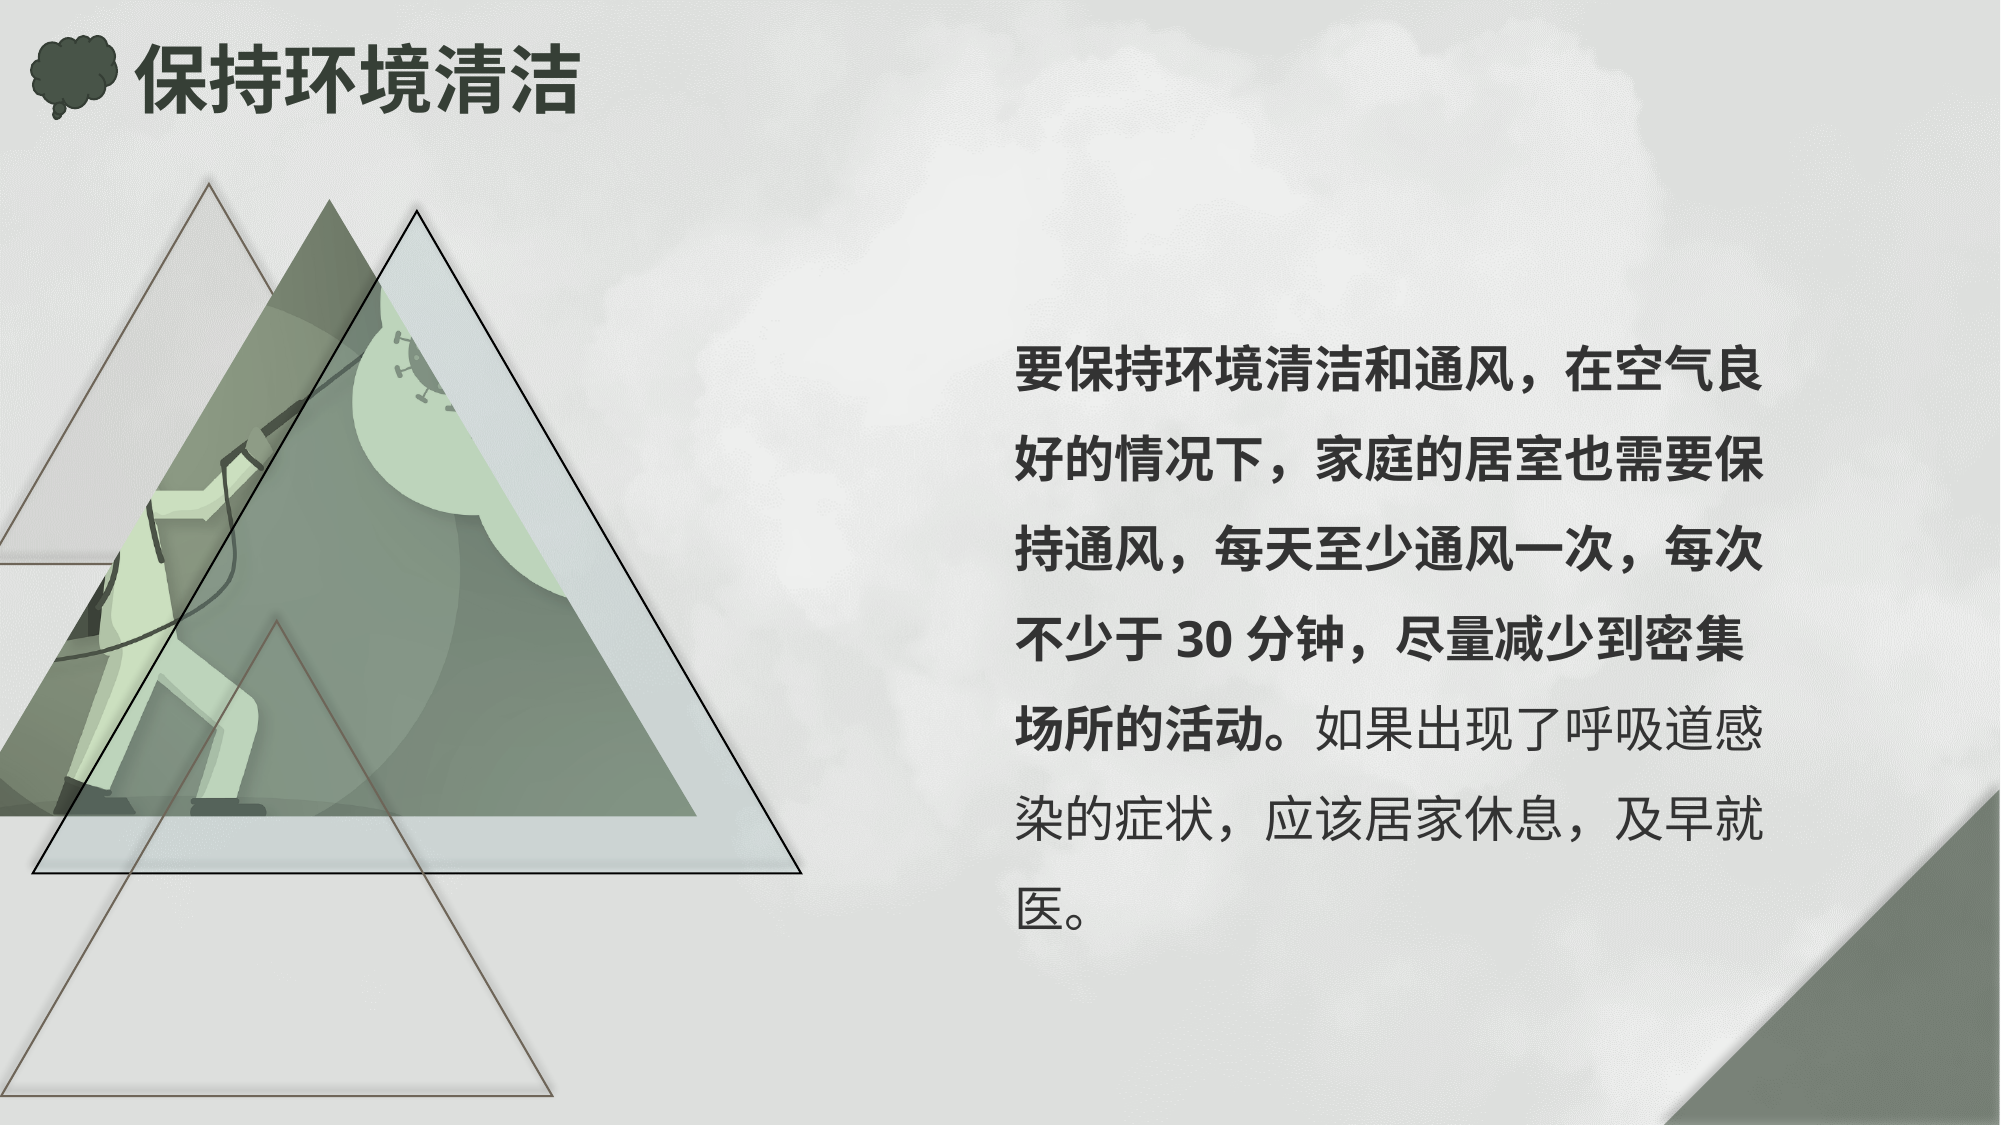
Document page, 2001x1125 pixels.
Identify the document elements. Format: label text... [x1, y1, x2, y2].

text_box 要保持环境清洁和通风，在空气良好的情况下，家庭的居室也需要保持通风，每天至少通风一次，每次不少于30分钟，尽量减少到密集场所的活动。如果出现了呼吸道感染的症状，应该居家休息，及早就医。 [999, 300, 1807, 946]
text_box [0, 817, 555, 1098]
text_box [199, 181, 219, 198]
text_box [30, 817, 151, 875]
text_box [30, 34, 118, 121]
picture [0, 0, 2001, 1125]
text_box 保持环境清洁 [119, 24, 599, 130]
text_box [1662, 787, 2000, 1125]
text_box [401, 693, 803, 875]
